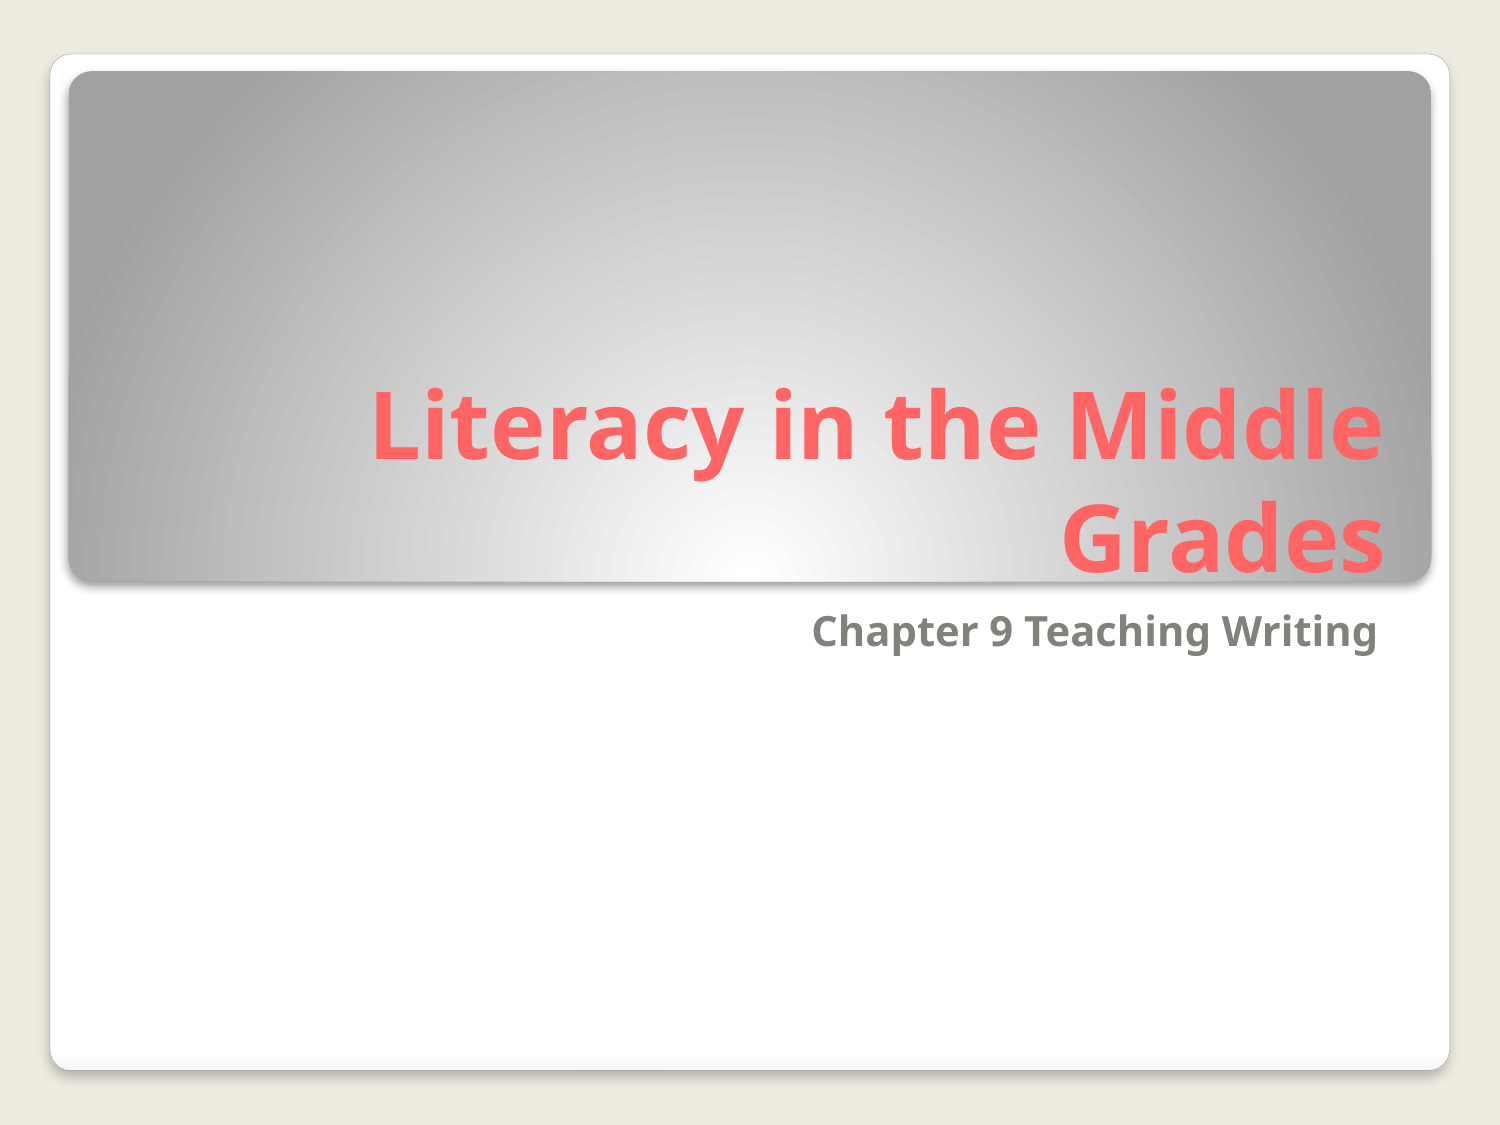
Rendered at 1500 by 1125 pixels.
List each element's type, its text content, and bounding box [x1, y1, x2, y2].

subtitle Chapter 9 Teaching Writing [118, 604, 1394, 755]
title Literacy in the Middle Grades [118, 298, 1394, 599]
